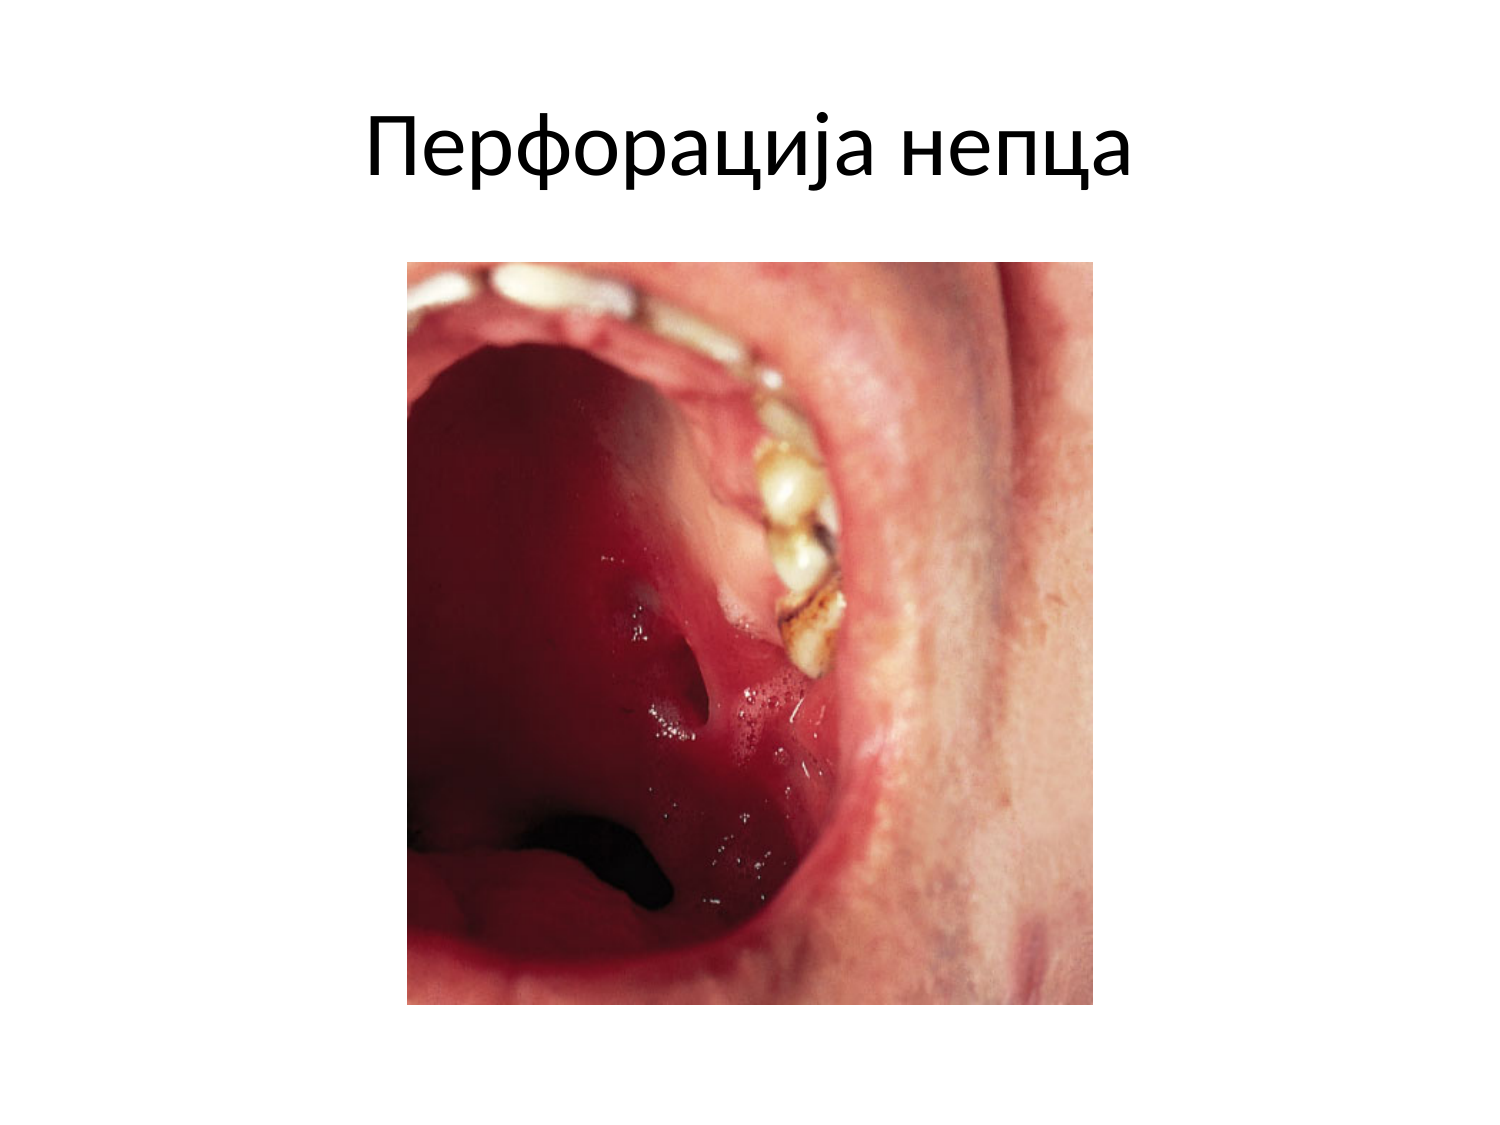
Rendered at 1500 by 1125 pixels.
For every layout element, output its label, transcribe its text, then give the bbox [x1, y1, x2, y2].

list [407, 262, 1093, 1006]
title Перфорација непца [75, 45, 1425, 233]
